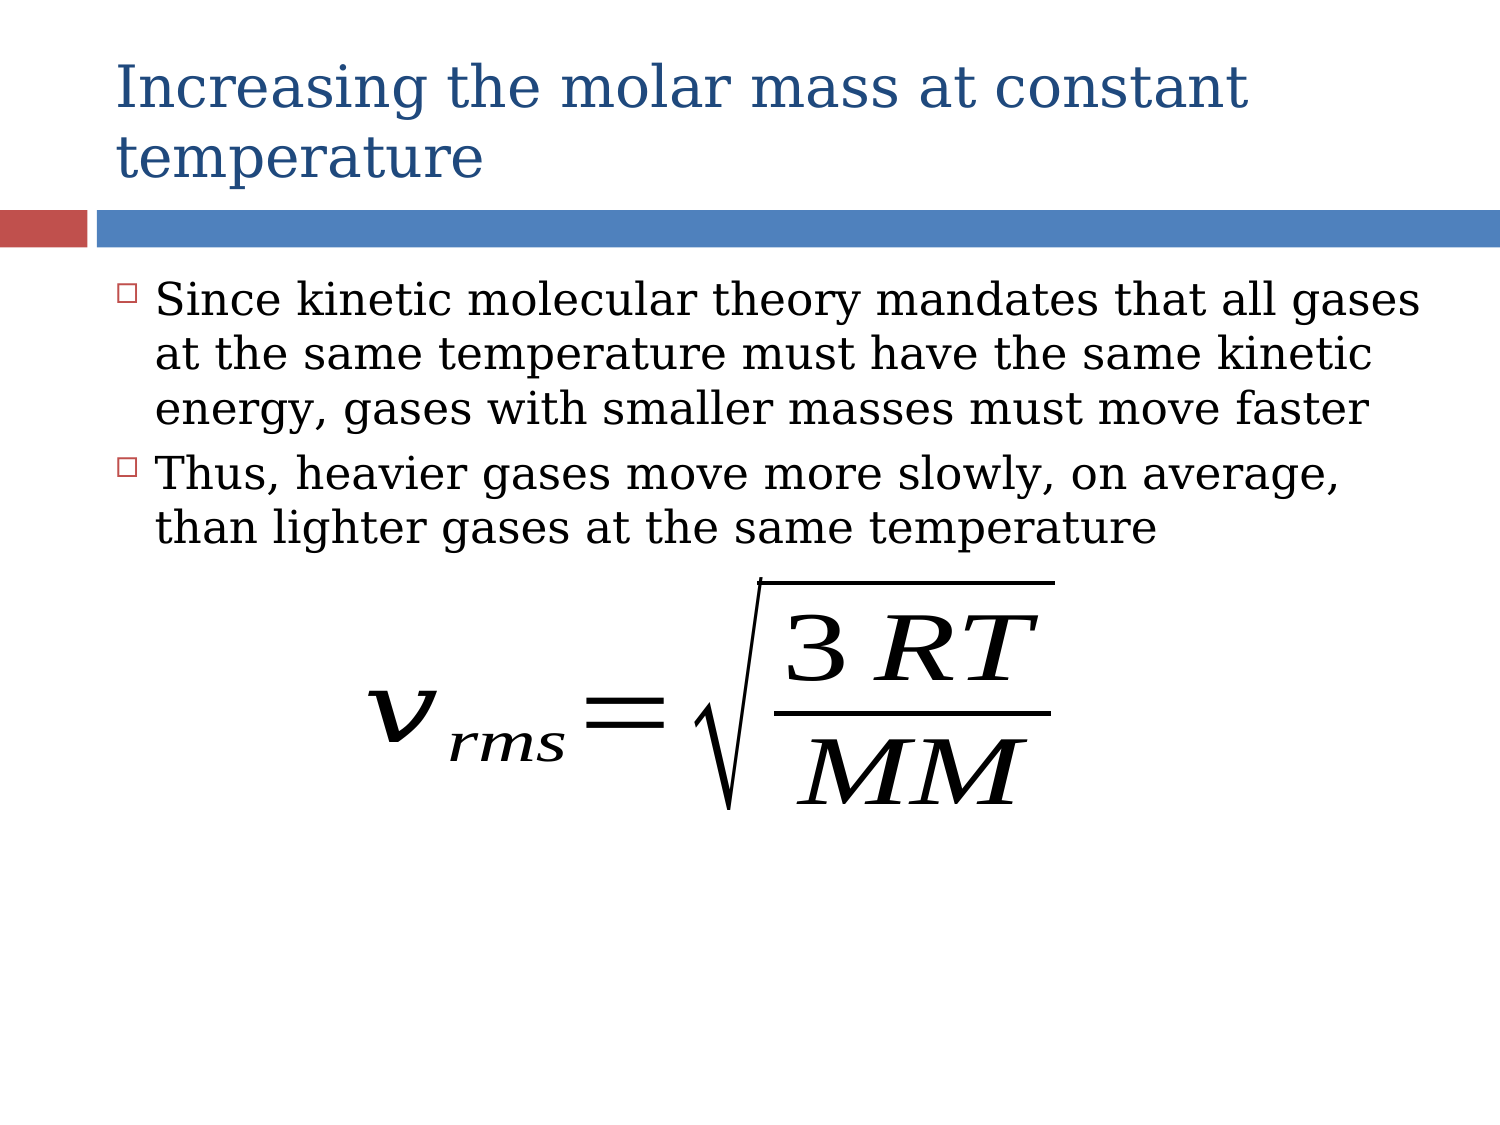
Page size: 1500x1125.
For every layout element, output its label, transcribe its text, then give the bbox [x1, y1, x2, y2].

list Since kinetic molecular theory mandates that all gases at the same temperature must have the same kinetic energy, gases with smaller masses must move faster Thus, heavier gases move more slowly, on average, than lighter gases at the same temperature [100, 262, 1438, 1000]
title Increasing the molar mass at constant temperature [100, 37, 1438, 200]
